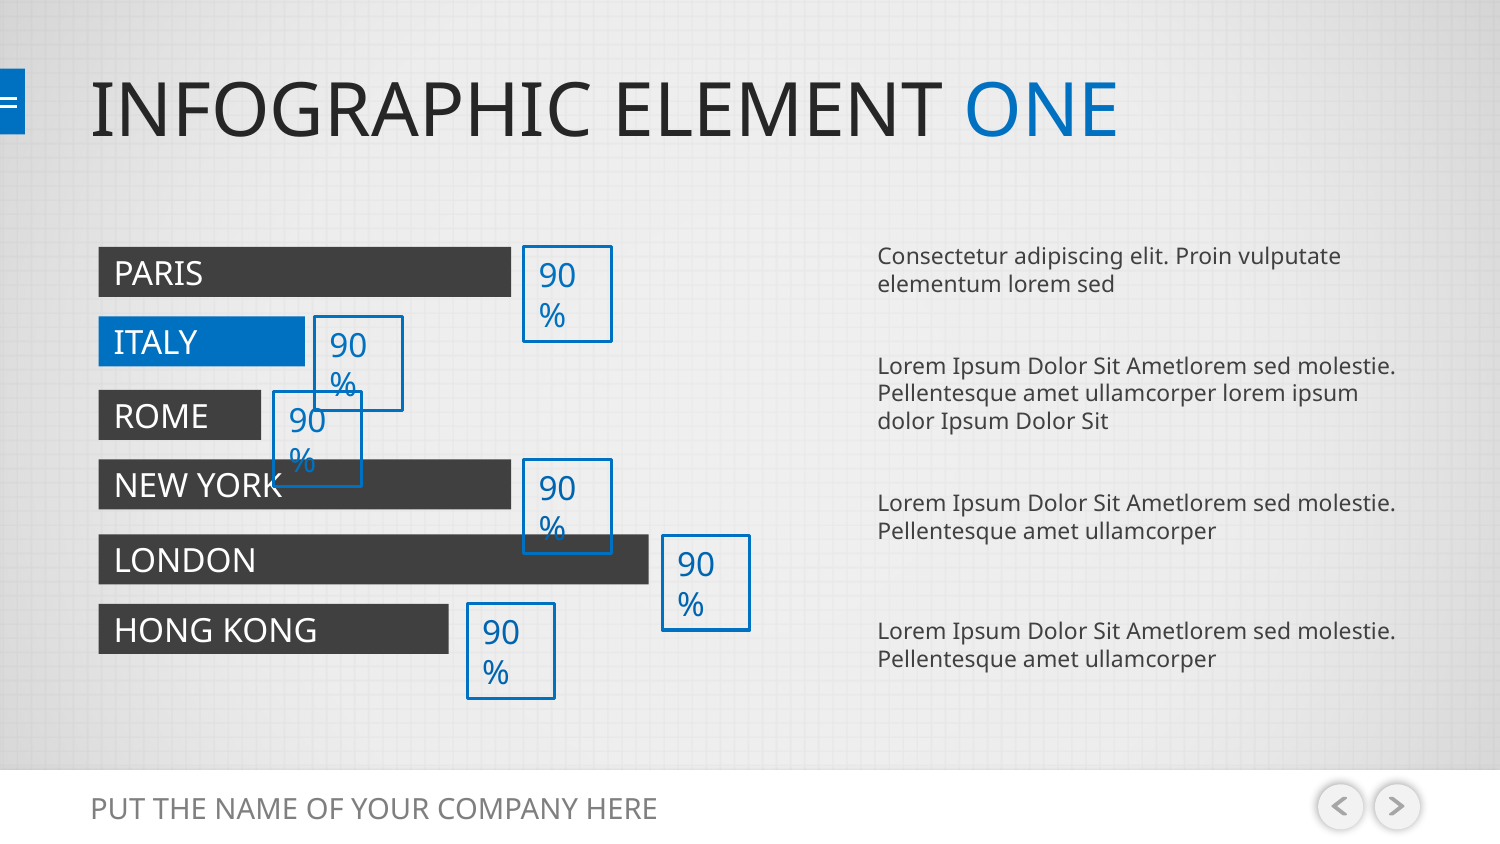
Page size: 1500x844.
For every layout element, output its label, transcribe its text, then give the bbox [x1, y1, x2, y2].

title INFOGRAPHIC ELEMENT ONE [75, 71, 1325, 142]
text_box 90% [314, 316, 403, 411]
text_box 90% [662, 535, 750, 631]
footer PUT THE NAME OF YOUR COMPANY HERE [75, 784, 1163, 833]
text_box 90% [523, 246, 612, 342]
text_box ITALY [97, 314, 307, 368]
text_box 90% [523, 459, 612, 554]
text_box LONDON [97, 532, 651, 586]
text_box NEW YORK [97, 457, 513, 511]
text_box HONG KONG [97, 602, 451, 656]
text_box Lorem Ipsum Dolor Sit Ametlorem sed molestie. Pellentesque amet ullamcorper [862, 609, 1413, 713]
text_box Lorem Ipsum Dolor Sit Ametlorem sed molestie. Pellentesque amet ullamcorper [862, 481, 1413, 585]
text_box 90% [467, 603, 555, 699]
text_box Consectetur adipiscing elit. Proin vulputate elementum lorem sed [862, 234, 1413, 338]
text_box Lorem Ipsum Dolor Sit Ametlorem sed molestie. Pellentesque amet ullamcorper lorem ipsum dolor Ipsum Dolor Sit [862, 343, 1413, 447]
text_box ROME [97, 388, 263, 442]
picture [0, 0, 1500, 770]
text_box 90% [273, 391, 362, 487]
text_box PARIS [97, 245, 513, 299]
